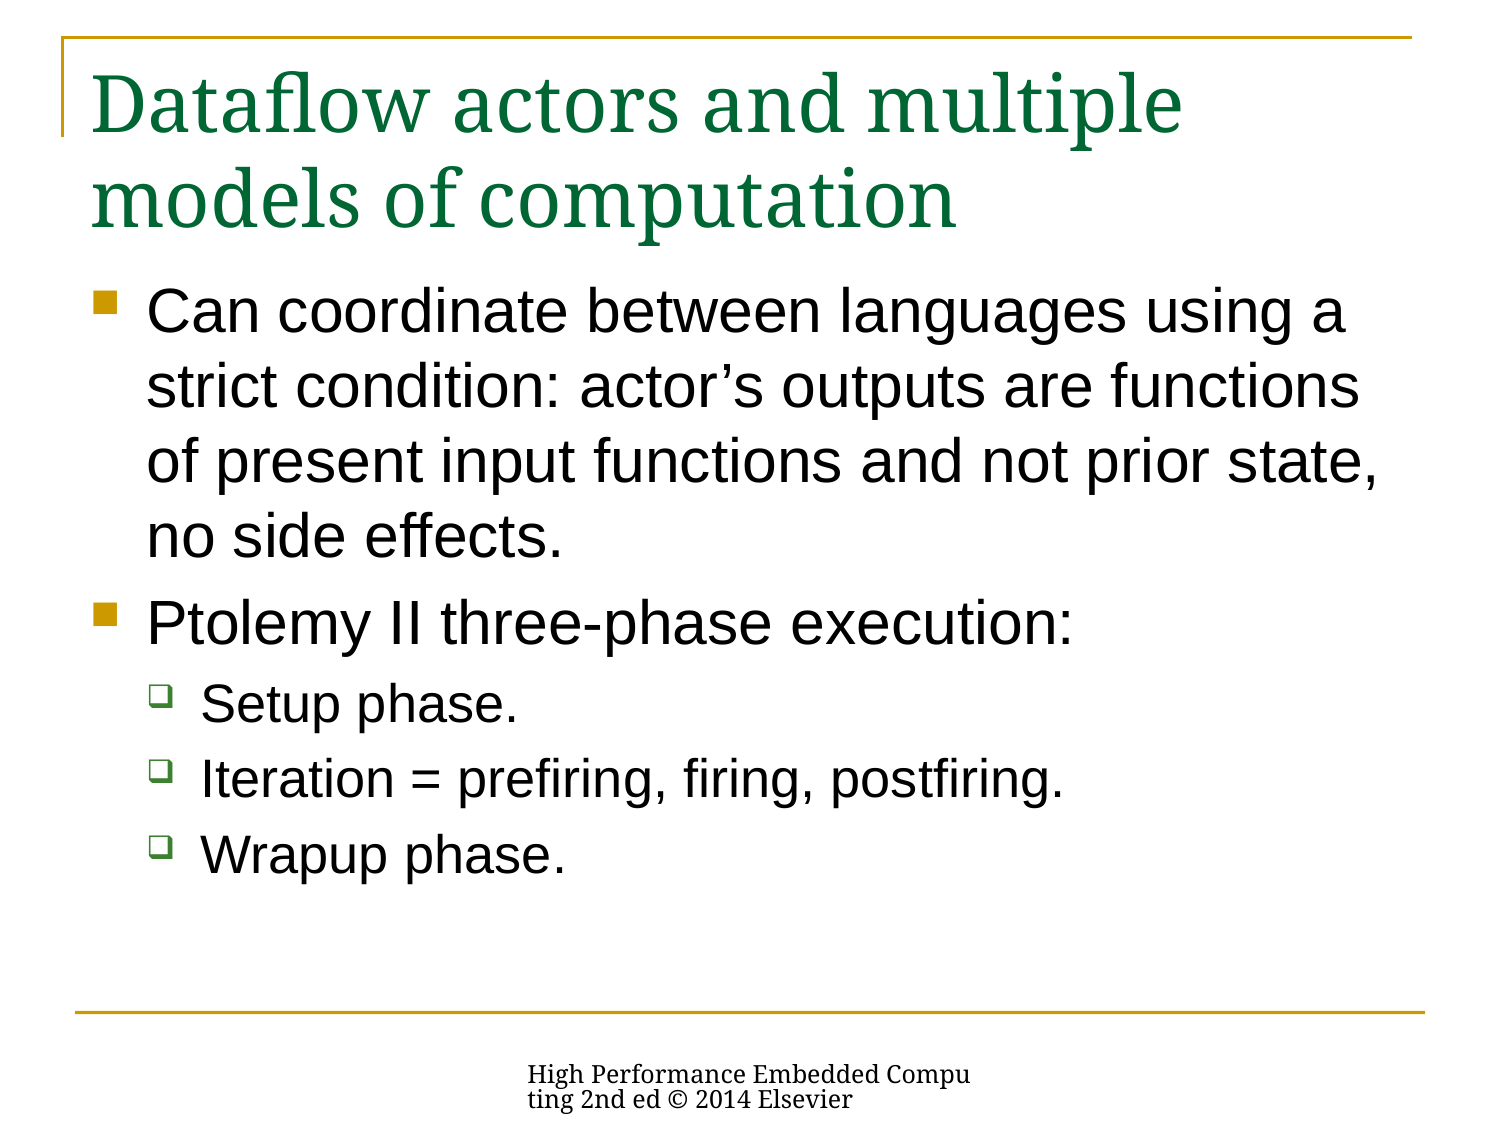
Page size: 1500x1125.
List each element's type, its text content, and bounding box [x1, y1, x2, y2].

title Dataflow actors and multiple models of computation [75, 45, 1425, 233]
list Can coordinate between languages using a strict condition: actor’s outputs are functions of present input functions and not prior state, no side effects. Ptolemy II three-phase execution: Setup phase. Iteration = prefiring, firing, postfiring. Wrapup phase. [75, 262, 1425, 1006]
footer High Performance Embedded Computing 2nd ed © 2014 Elsevier [512, 1025, 988, 1100]
